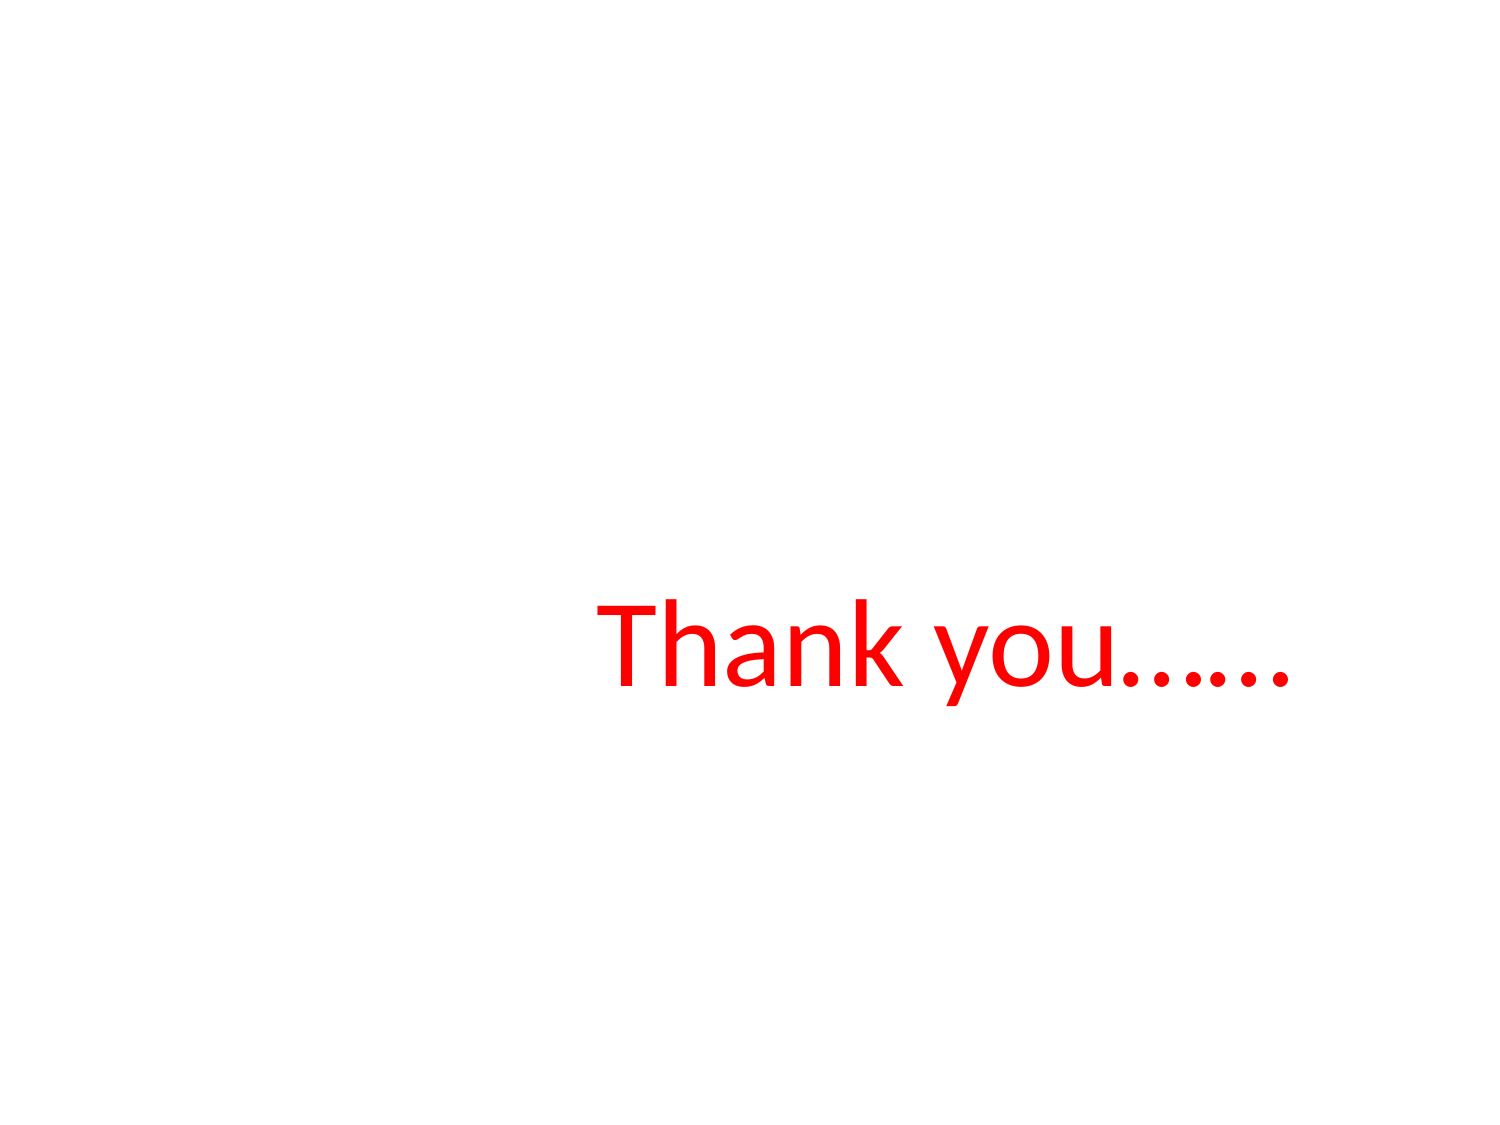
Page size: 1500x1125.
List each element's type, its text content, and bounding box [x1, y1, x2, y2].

list Thank you…… [75, 262, 1425, 1005]
